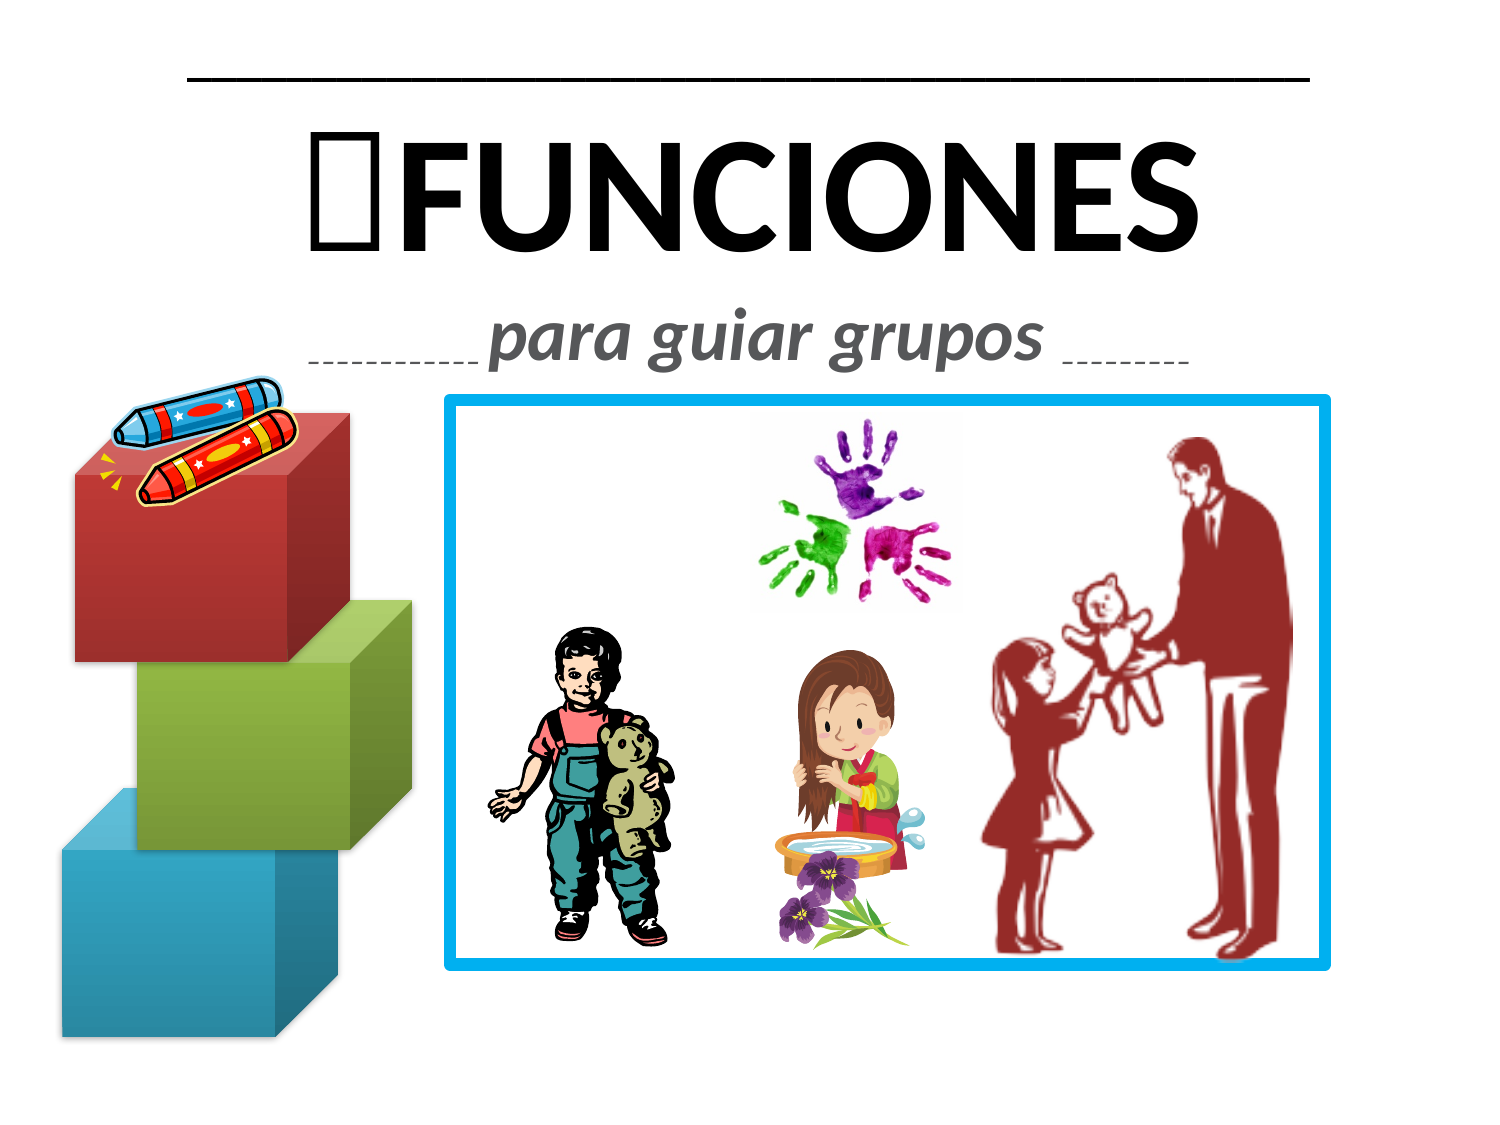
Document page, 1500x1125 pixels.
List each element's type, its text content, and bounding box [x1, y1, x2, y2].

picture [99, 374, 301, 508]
text_box [450, 399, 1325, 965]
picture [974, 437, 1293, 962]
picture [774, 649, 926, 951]
text_box _____________________________________________ FUNCIONES ____________ para guiar grupos _________ [172, 17, 1328, 383]
text_box [75, 412, 351, 663]
text_box [62, 787, 338, 1038]
text_box [137, 600, 413, 850]
picture [749, 412, 963, 613]
picture [487, 624, 676, 947]
